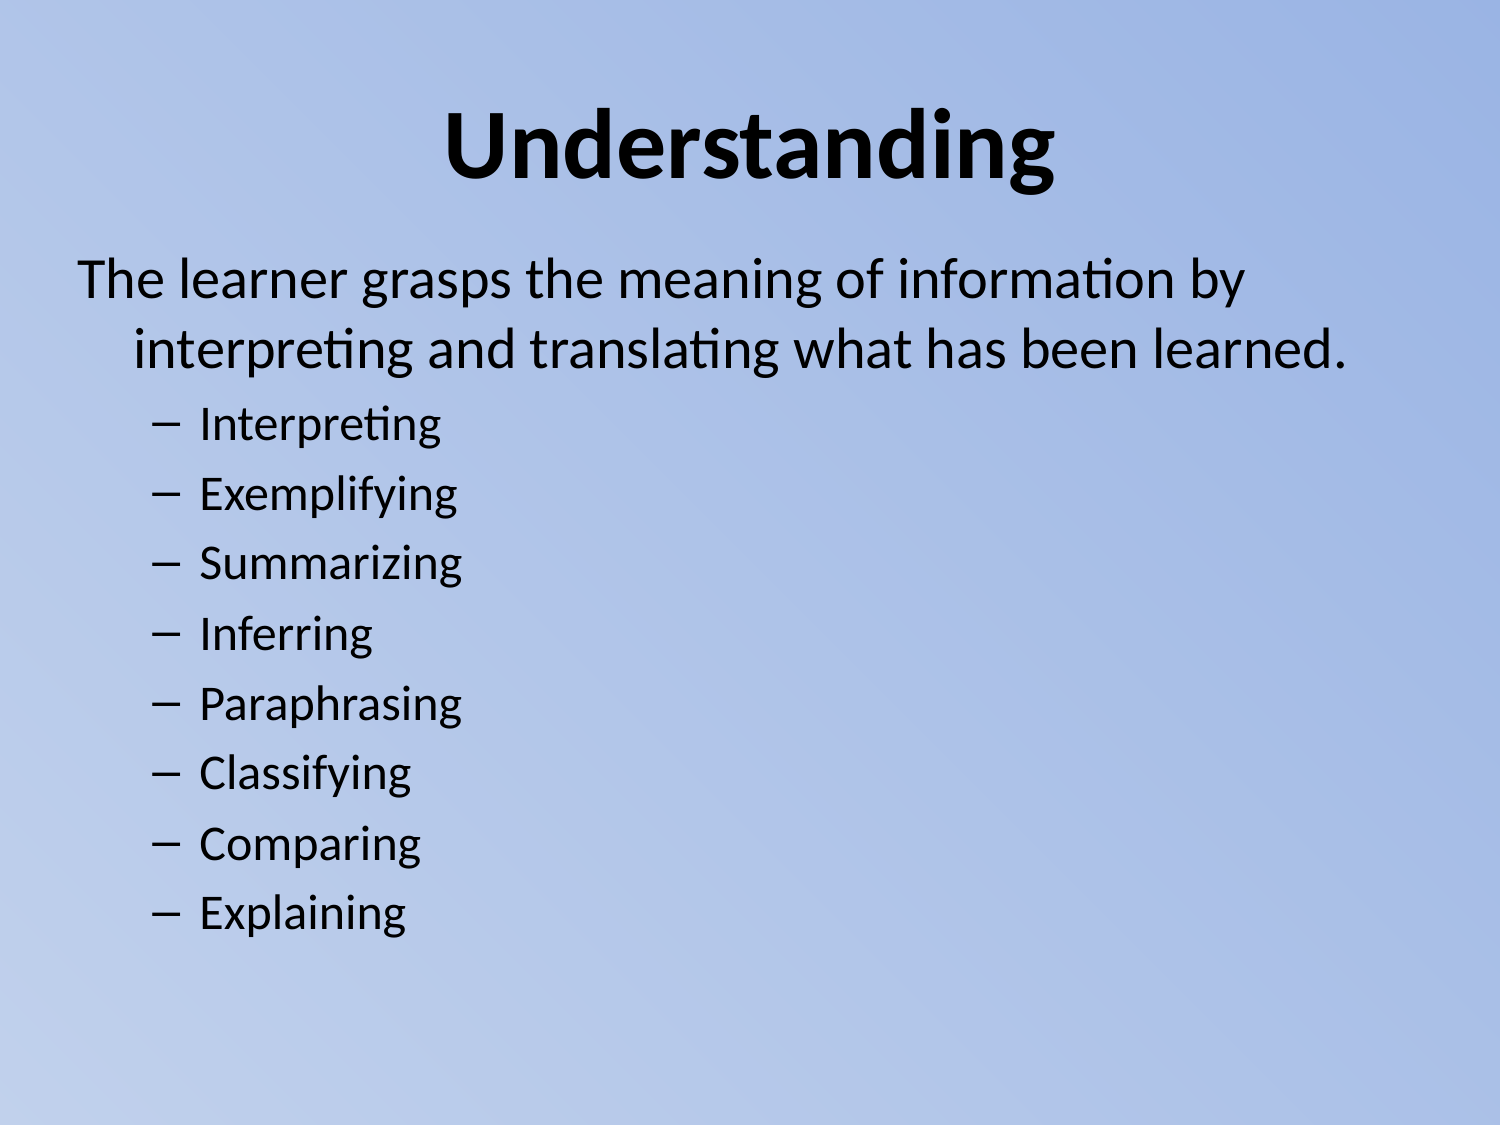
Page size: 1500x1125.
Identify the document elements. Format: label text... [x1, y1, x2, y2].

title Understanding [75, 45, 1425, 233]
list The learner grasps the meaning of information by interpreting and translating what has been learned. Interpreting Exemplifying Summarizing Inferring Paraphrasing Classifying Comparing Explaining [62, 232, 1413, 975]
